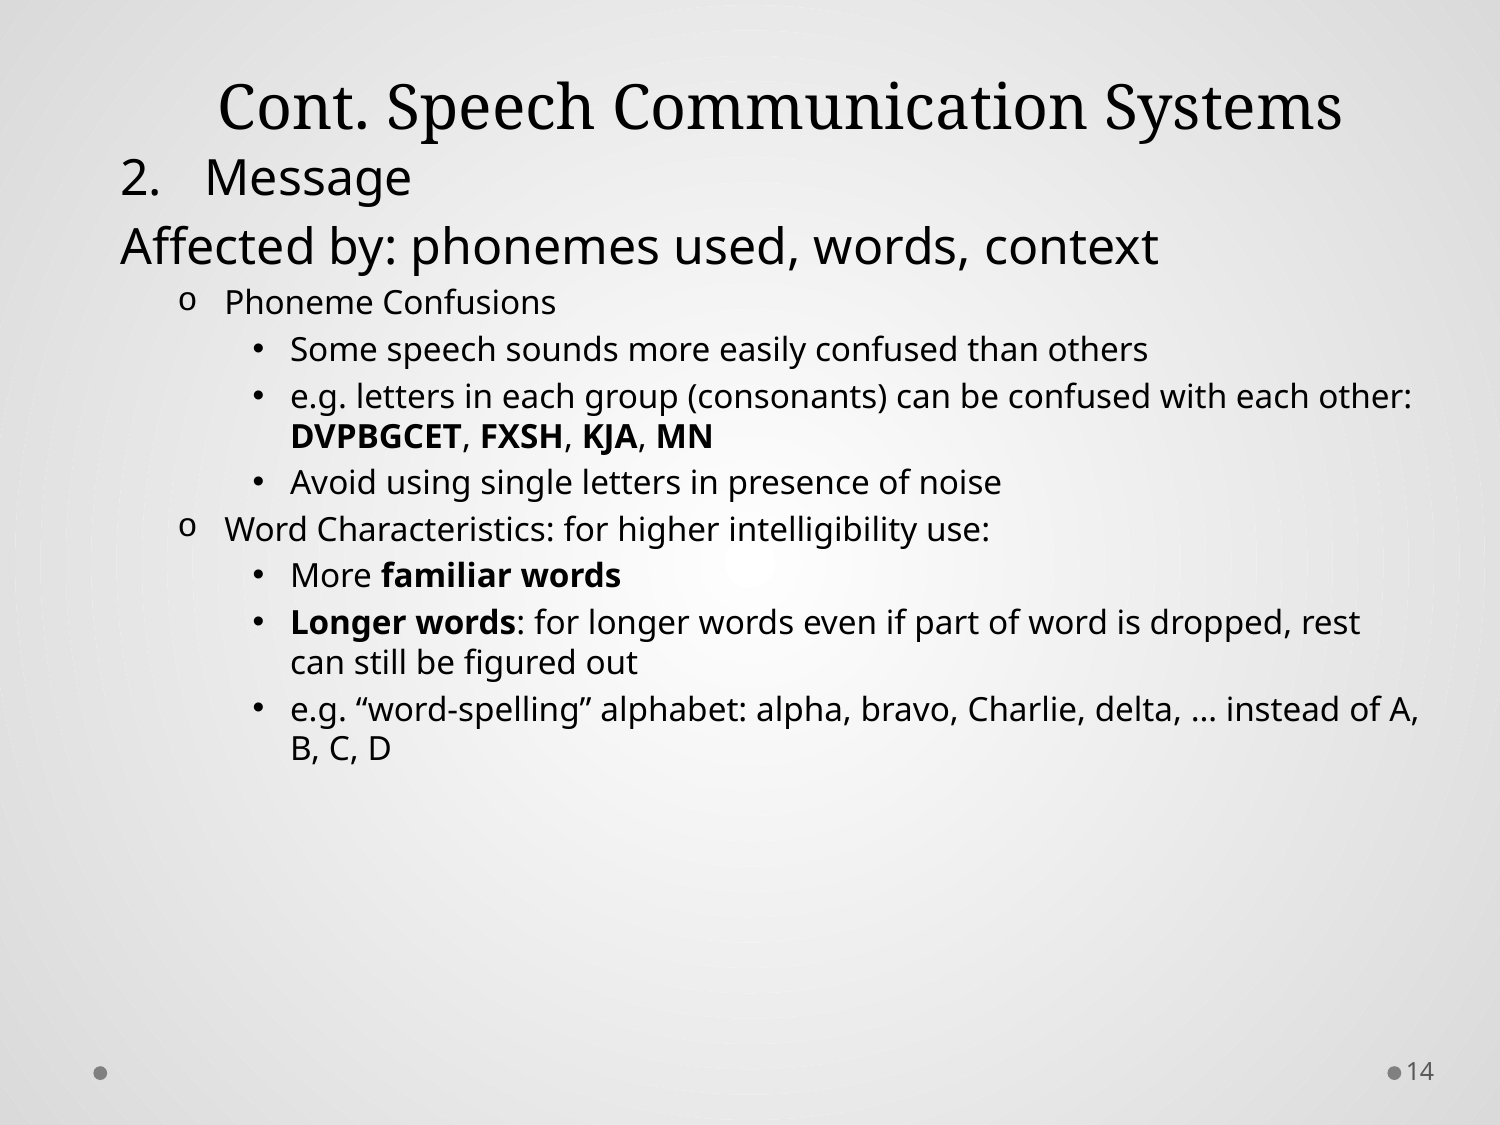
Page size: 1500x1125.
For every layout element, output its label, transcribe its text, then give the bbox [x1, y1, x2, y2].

slide_number 14 [1401, 1042, 1494, 1103]
list Message Affected by: phonemes used, words, context Phoneme Confusions Some speech sounds more easily confused than others e.g. letters in each group (consonants) can be confused with each other: DVPBGCET, FXSH, KJA, MN Avoid using single letters in presence of noise Word Characteristics: for higher intelligibility use: More familiar words Longer words: for longer words even if part of word is dropped, rest can still be figured out e.g. “word-spelling” alphabet: alpha, bravo, Charlie, delta, … instead of A, B, C, D [87, 137, 1438, 1113]
title Cont. Speech Communication Systems [62, 50, 1500, 150]
